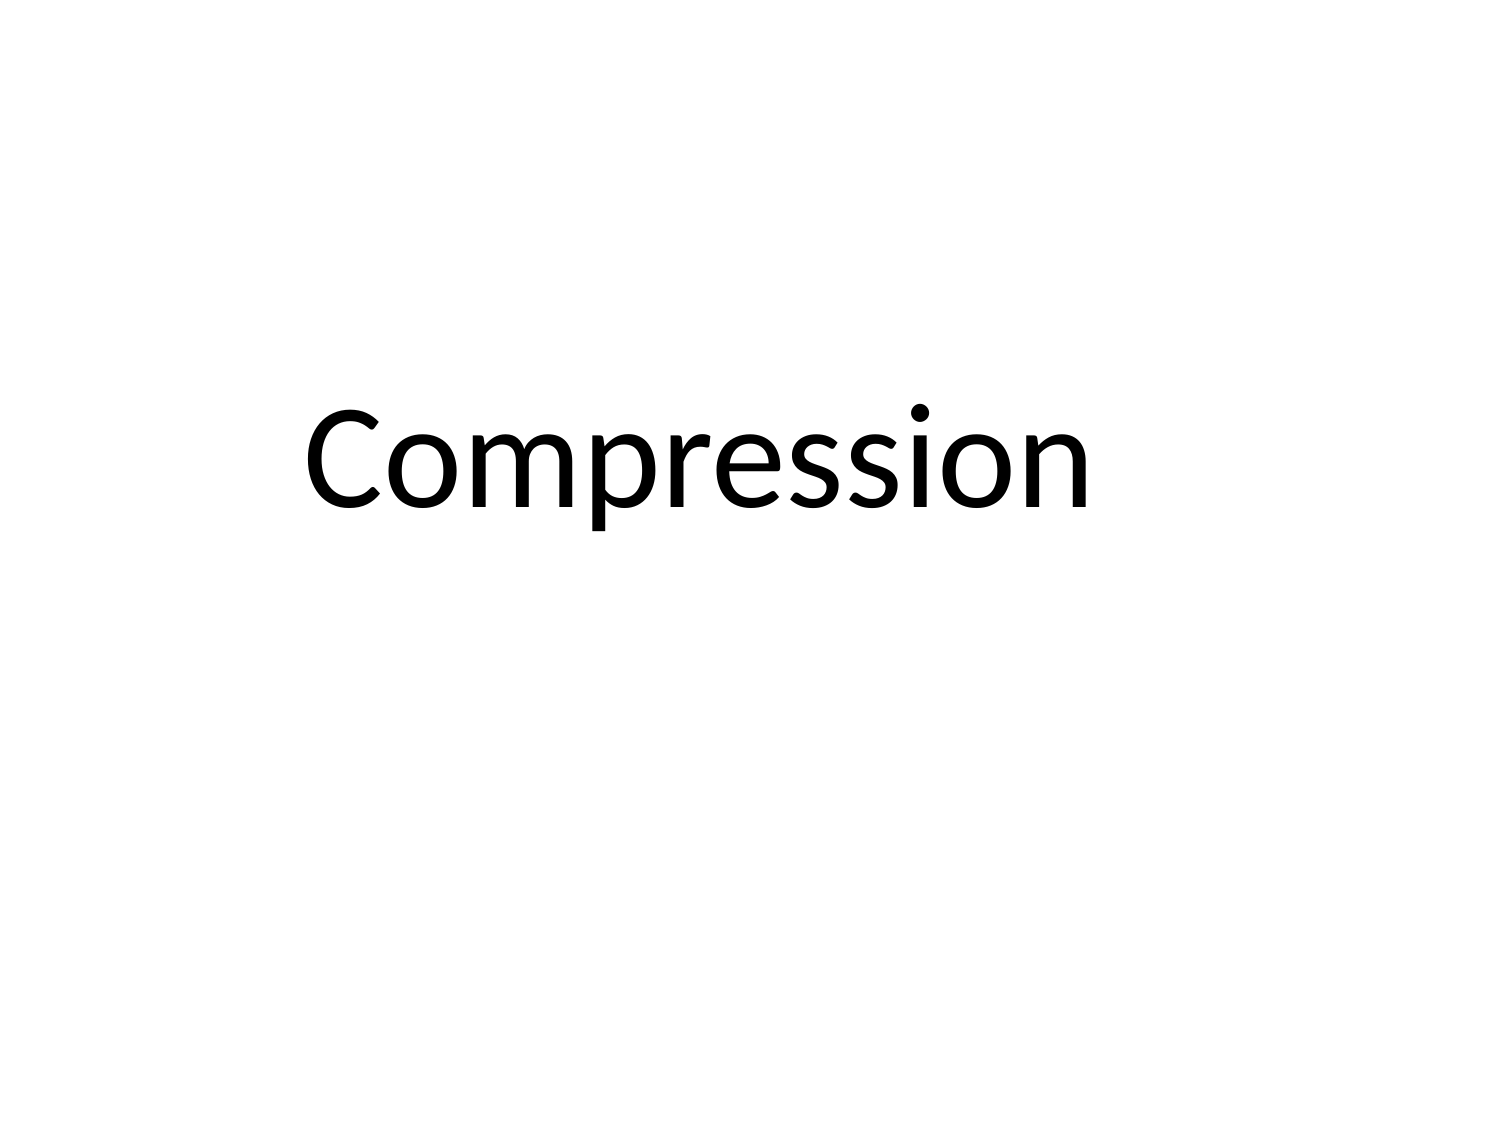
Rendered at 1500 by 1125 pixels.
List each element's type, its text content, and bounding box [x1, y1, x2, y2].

text_box Compression [289, 349, 1258, 545]
